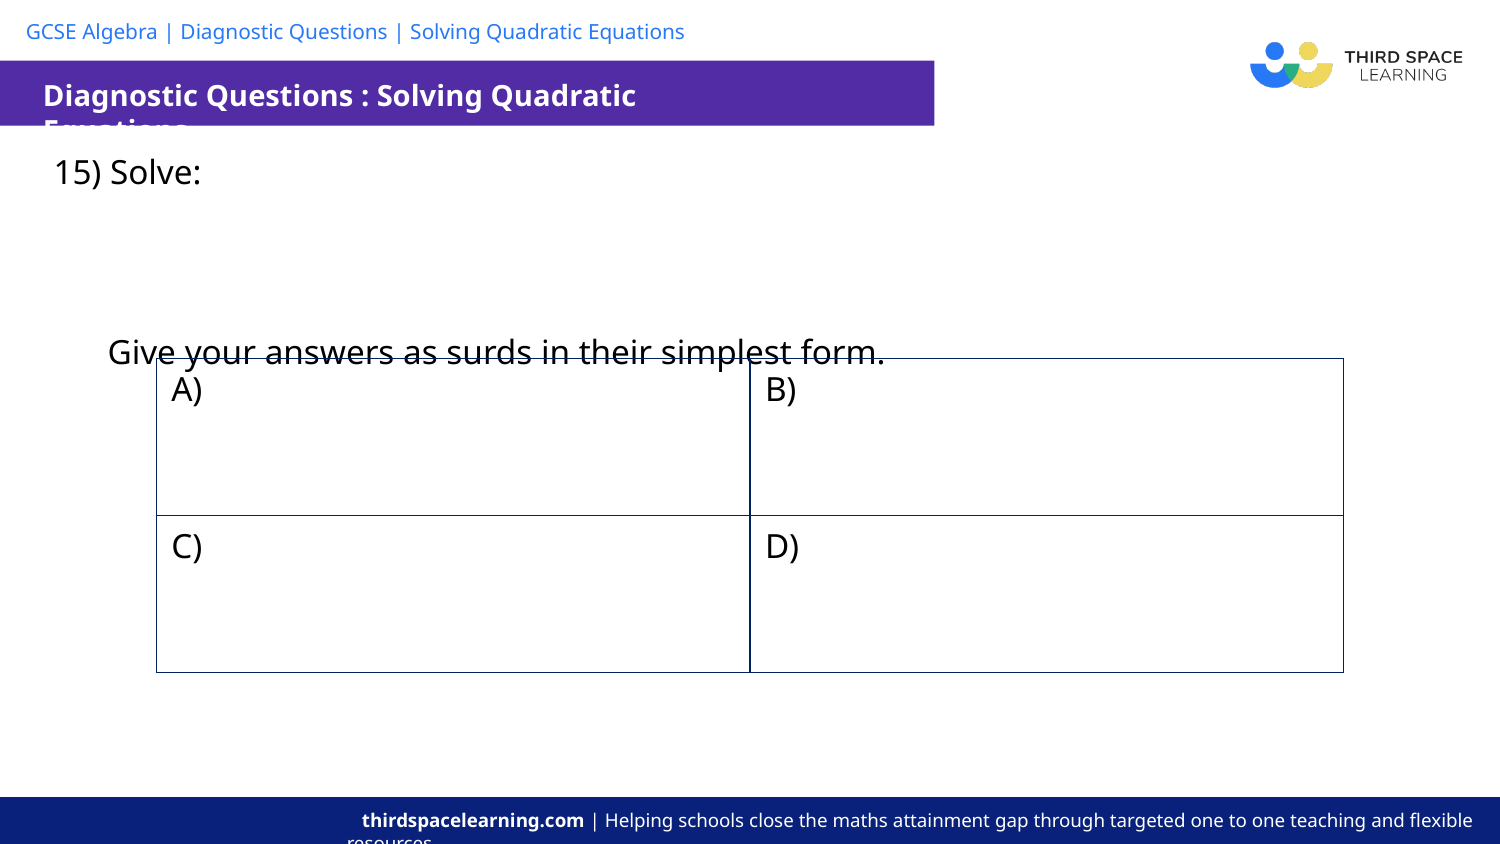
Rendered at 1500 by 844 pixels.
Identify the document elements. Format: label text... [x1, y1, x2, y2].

picture [1250, 33, 1465, 99]
text_box Diagnostic Questions : Solving Quadratic Equations [27, 61, 778, 141]
